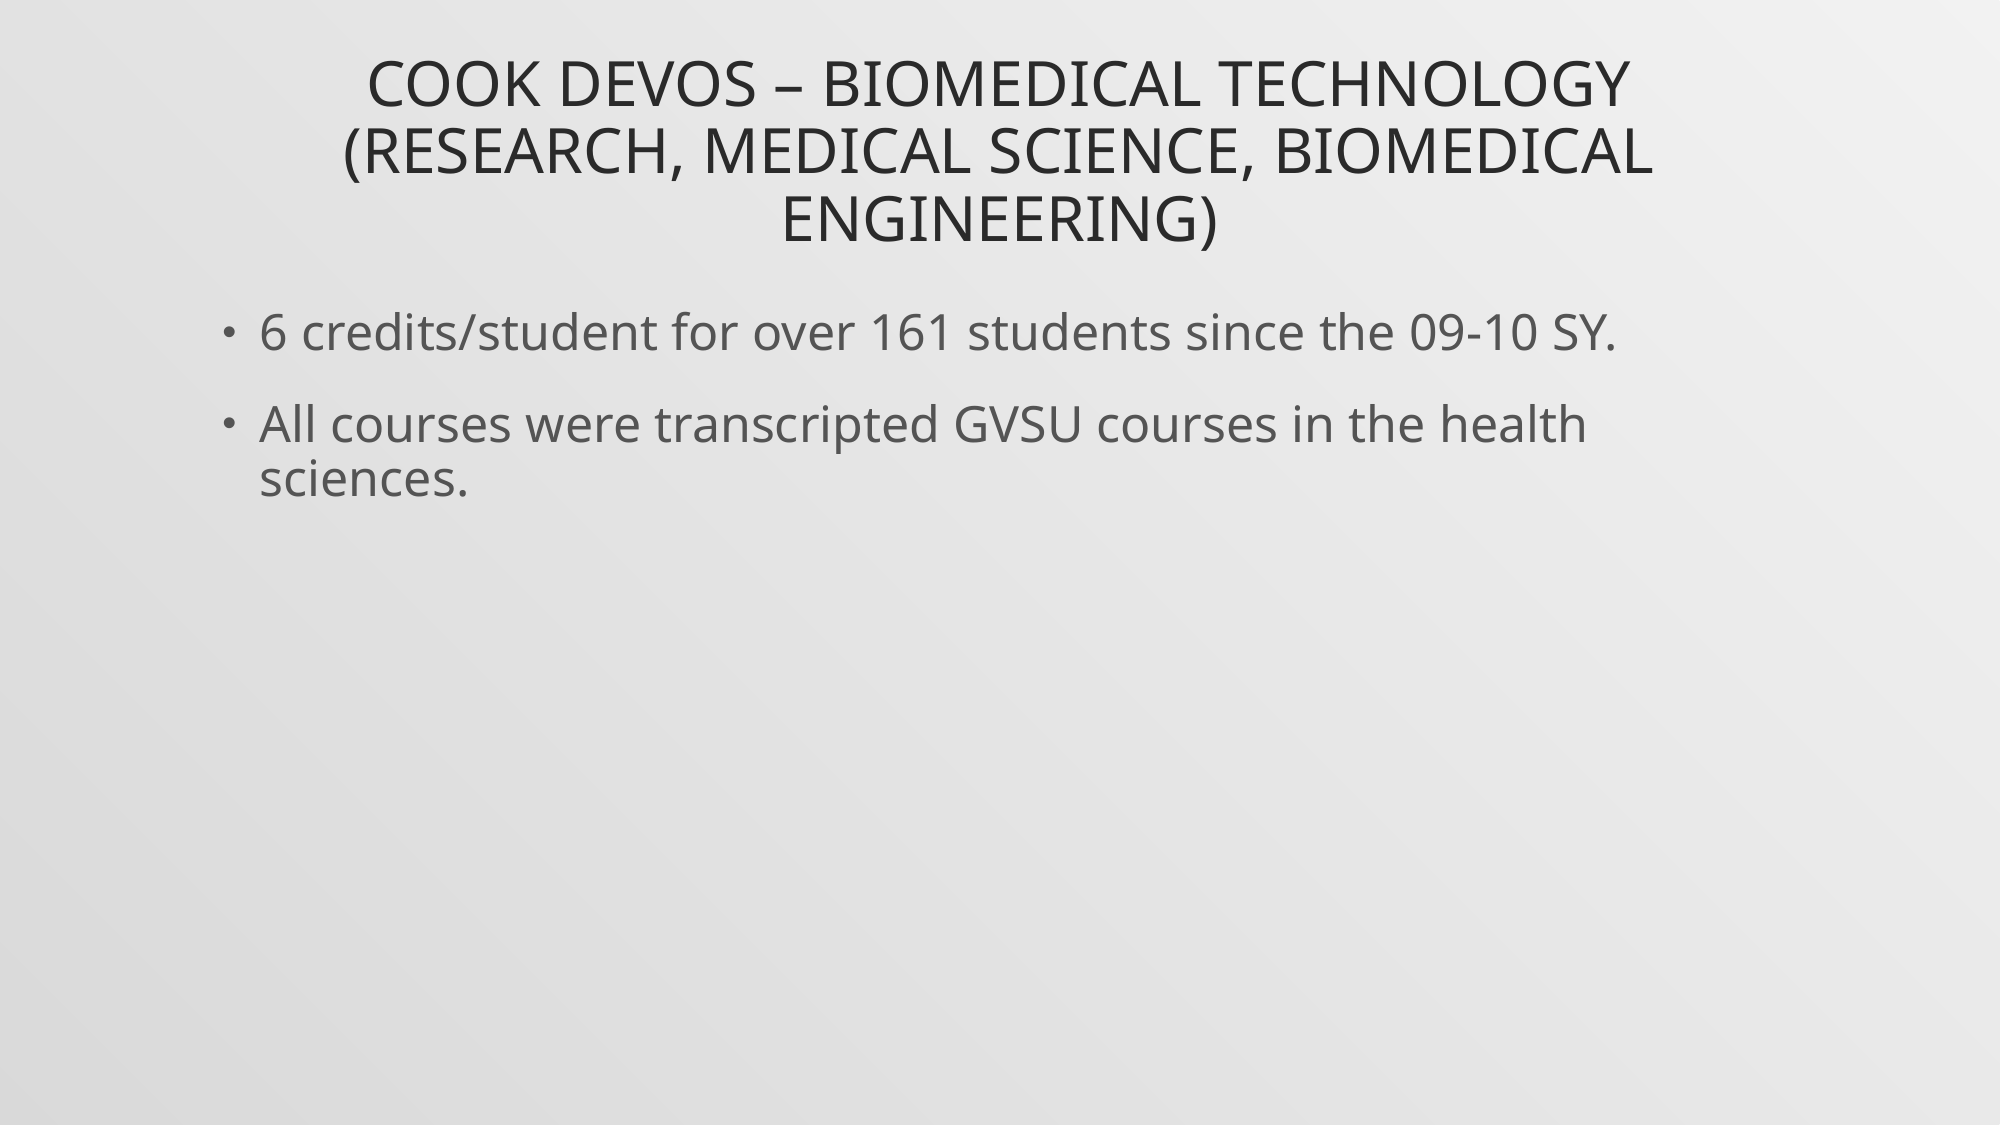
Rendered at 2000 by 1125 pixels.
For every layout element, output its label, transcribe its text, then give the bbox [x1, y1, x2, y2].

list 6 credits/student for over 161 students since the 09-10 SY. All courses were transcripted GVSU courses in the health sciences. [199, 299, 1800, 1013]
title Cook Devos – BioMedical Technology (Research, Medical Science, BioMedical Engineering) [199, 45, 1800, 263]
